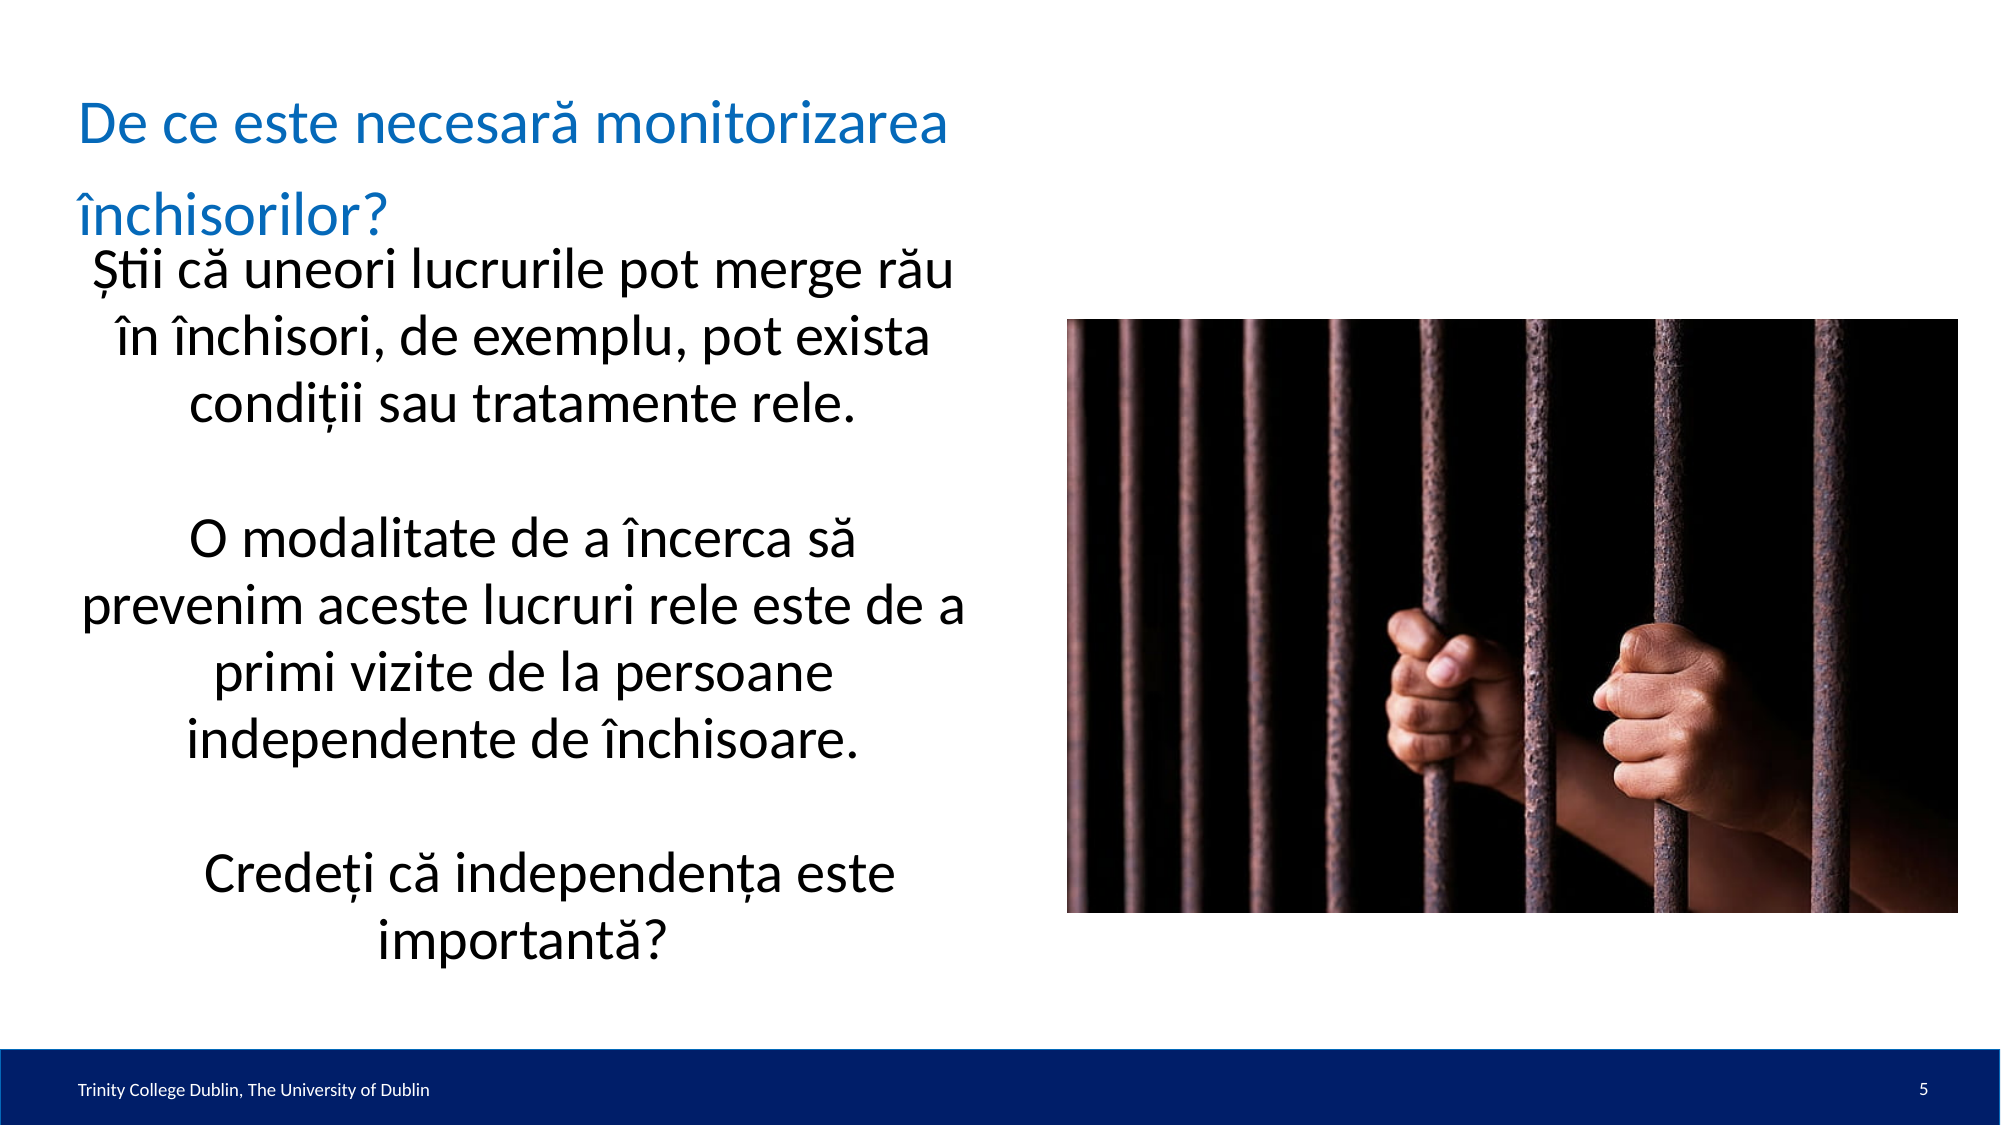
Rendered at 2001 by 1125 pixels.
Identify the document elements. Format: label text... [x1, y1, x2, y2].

slide_number 5 [1881, 1068, 1929, 1100]
title De ce este necesară monitorizarea închisorilor? [78, 63, 1000, 230]
list Știi că uneori lucrurile pot merge rău în închisori, de exemplu, pot exista condiții sau tratamente rele. O modalitate de a încerca să prevenim aceste lucruri rele este de a primi vizite de la persoane independente de închisoare. Credeți că independența este importantă? [78, 122, 969, 1028]
picture [1066, 318, 1958, 913]
